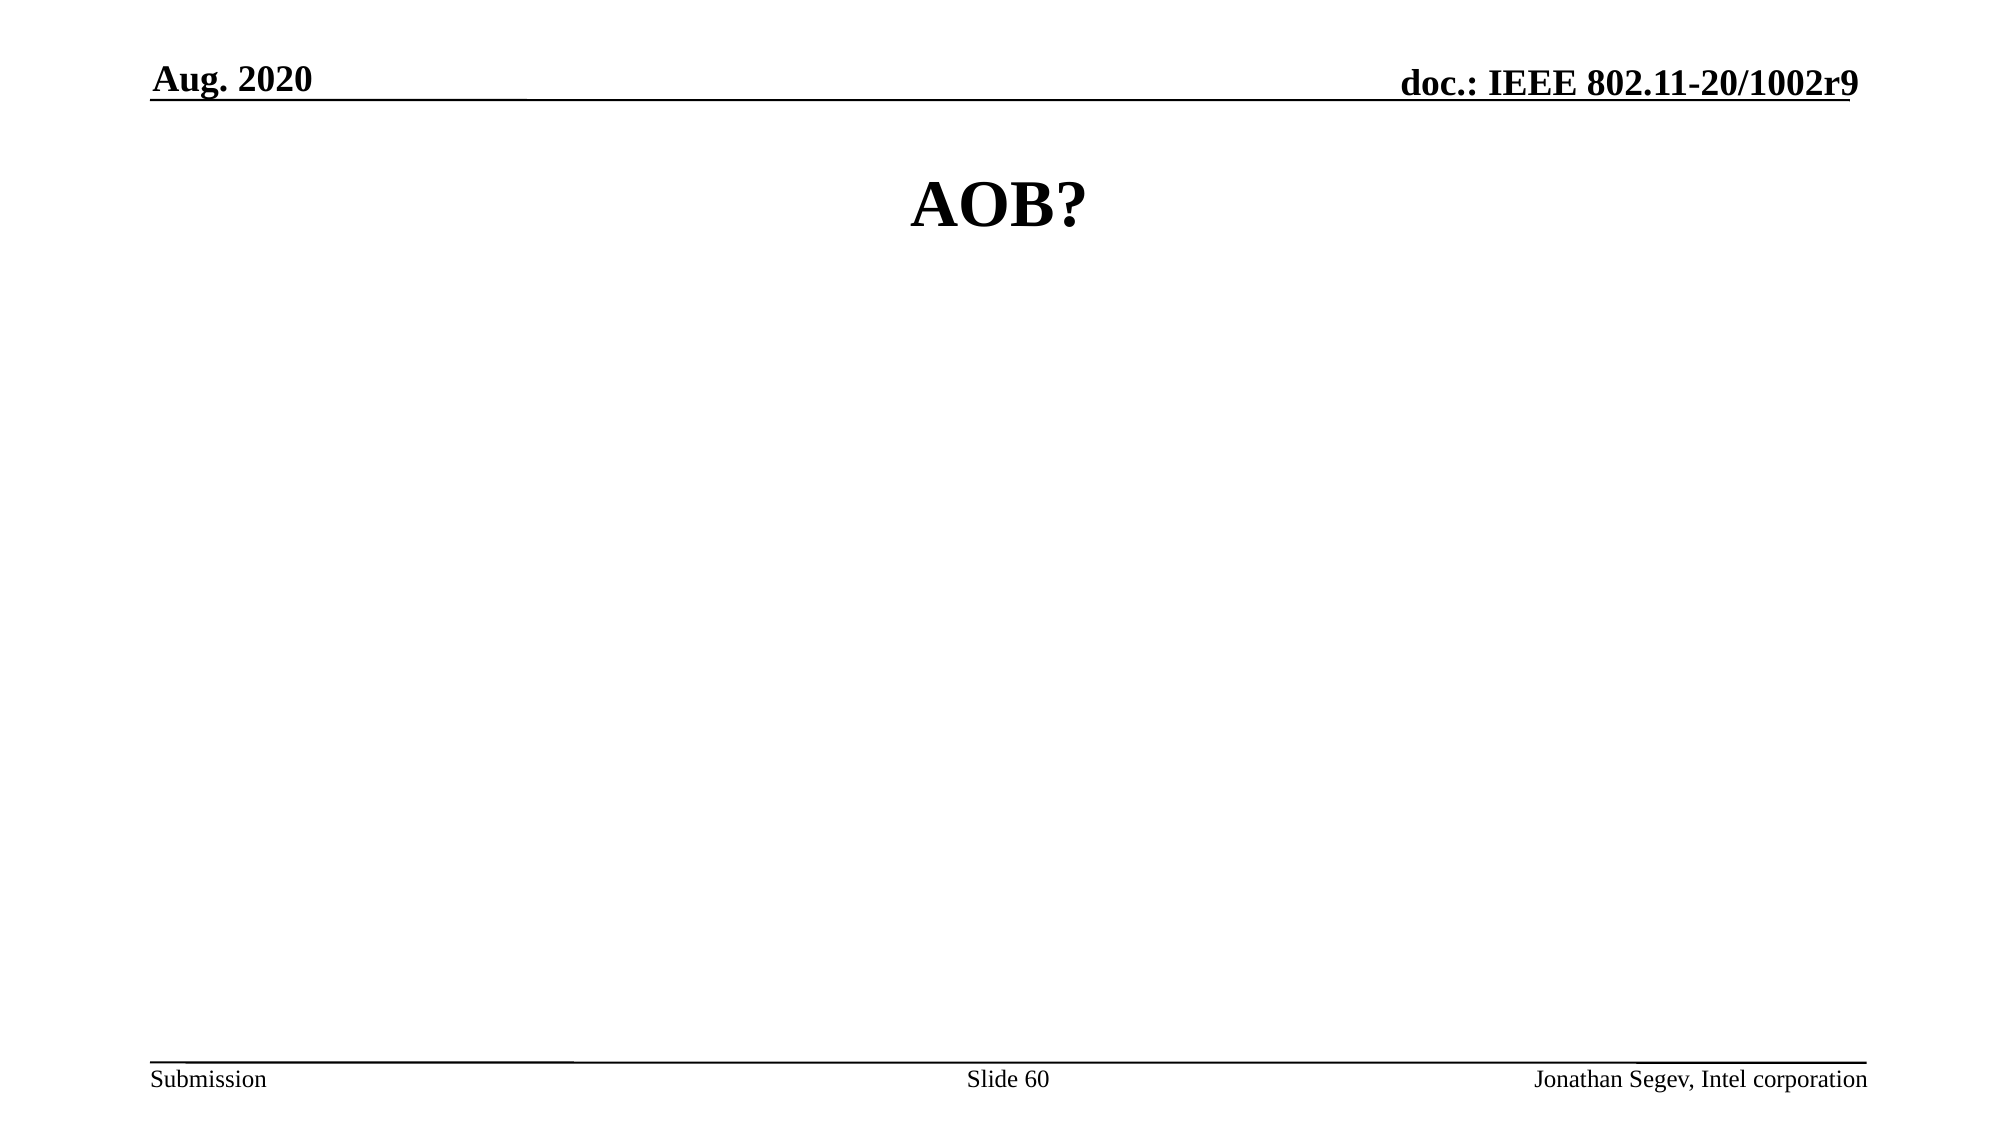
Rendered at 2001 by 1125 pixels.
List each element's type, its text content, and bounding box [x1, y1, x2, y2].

slide_number Slide 60 [950, 1061, 1067, 1123]
footer Jonathan Segev, Intel corporation [1171, 1061, 1869, 1093]
title AOB? [149, 112, 1850, 288]
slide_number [152, 54, 563, 100]
